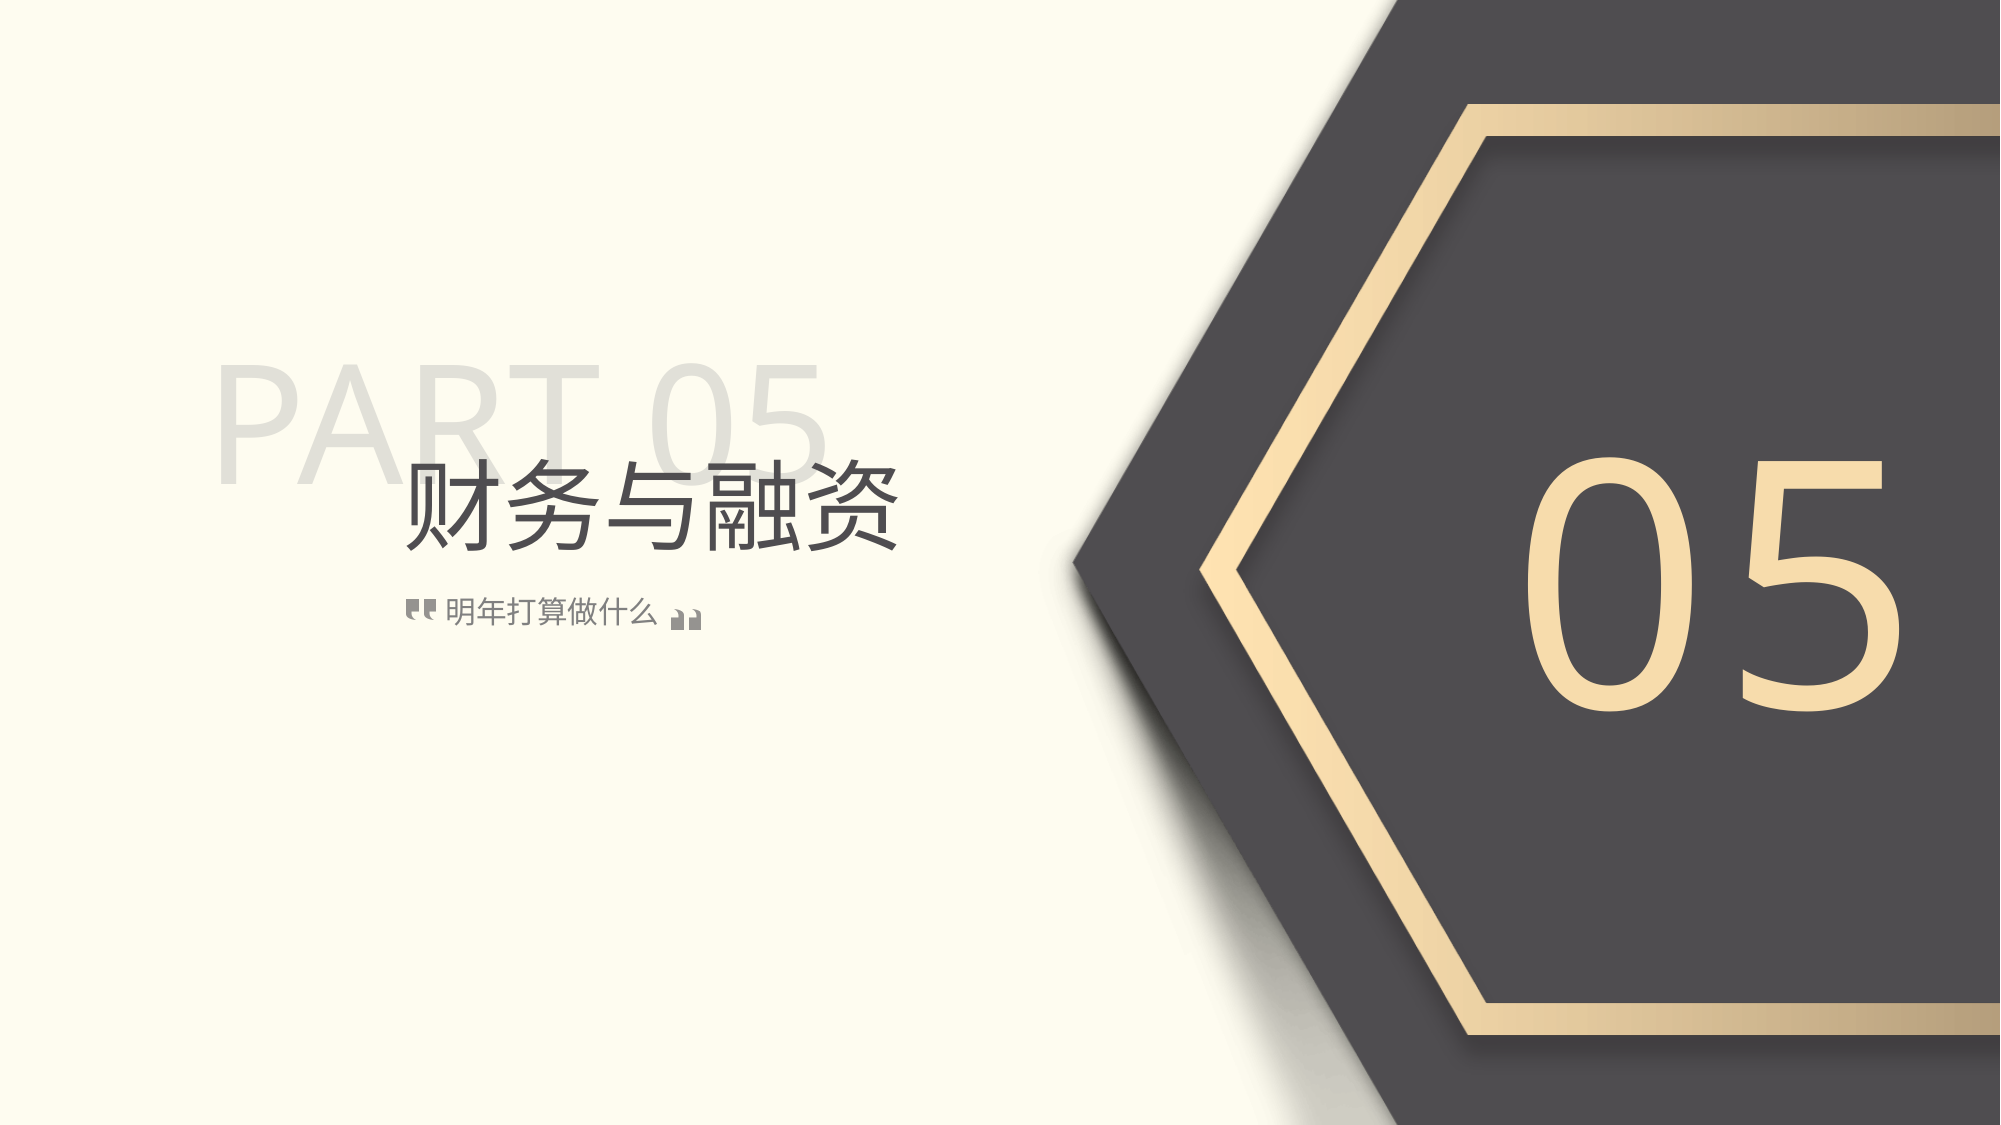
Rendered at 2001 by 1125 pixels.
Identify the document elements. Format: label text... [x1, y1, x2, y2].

text_box PART 05 [190, 310, 851, 526]
picture [406, 599, 436, 620]
text_box 财务与融资 [388, 436, 919, 572]
picture [671, 609, 701, 630]
picture [1038, 0, 2000, 1125]
text_box 明年打算做什么 [431, 585, 675, 637]
